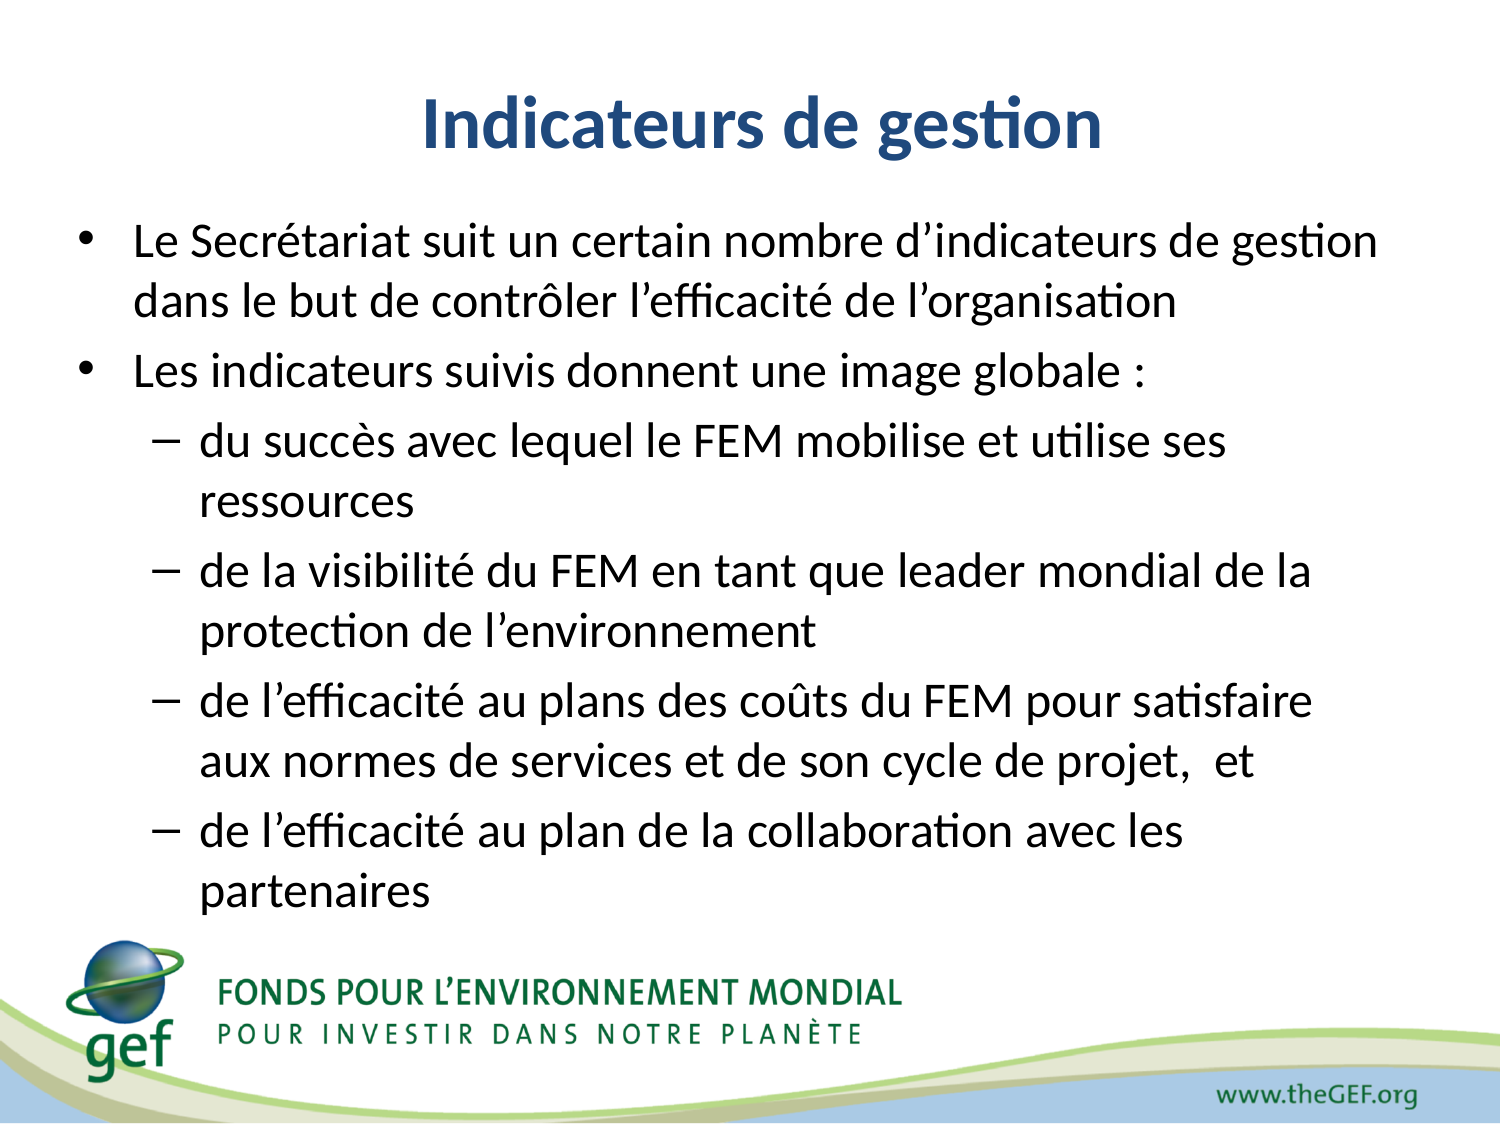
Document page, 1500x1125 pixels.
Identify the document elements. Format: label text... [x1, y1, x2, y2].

list Le Secrétariat suit un certain nombre d’indicateurs de gestion dans le but de contrôler l’efficacité de l’organisation Les indicateurs suivis donnent une image globale : du succès avec lequel le FEM mobilise et utilise ses ressources de la visibilité du FEM en tant que leader mondial de la protection de l’environnement de l’efficacité au plans des coûts du FEM pour satisfaire aux normes de services et de son cycle de projet, et de l’efficacité au plan de la collaboration avec les partenaires [62, 199, 1413, 943]
picture [0, 912, 1500, 1125]
title Indicateurs de gestion [87, 24, 1438, 213]
